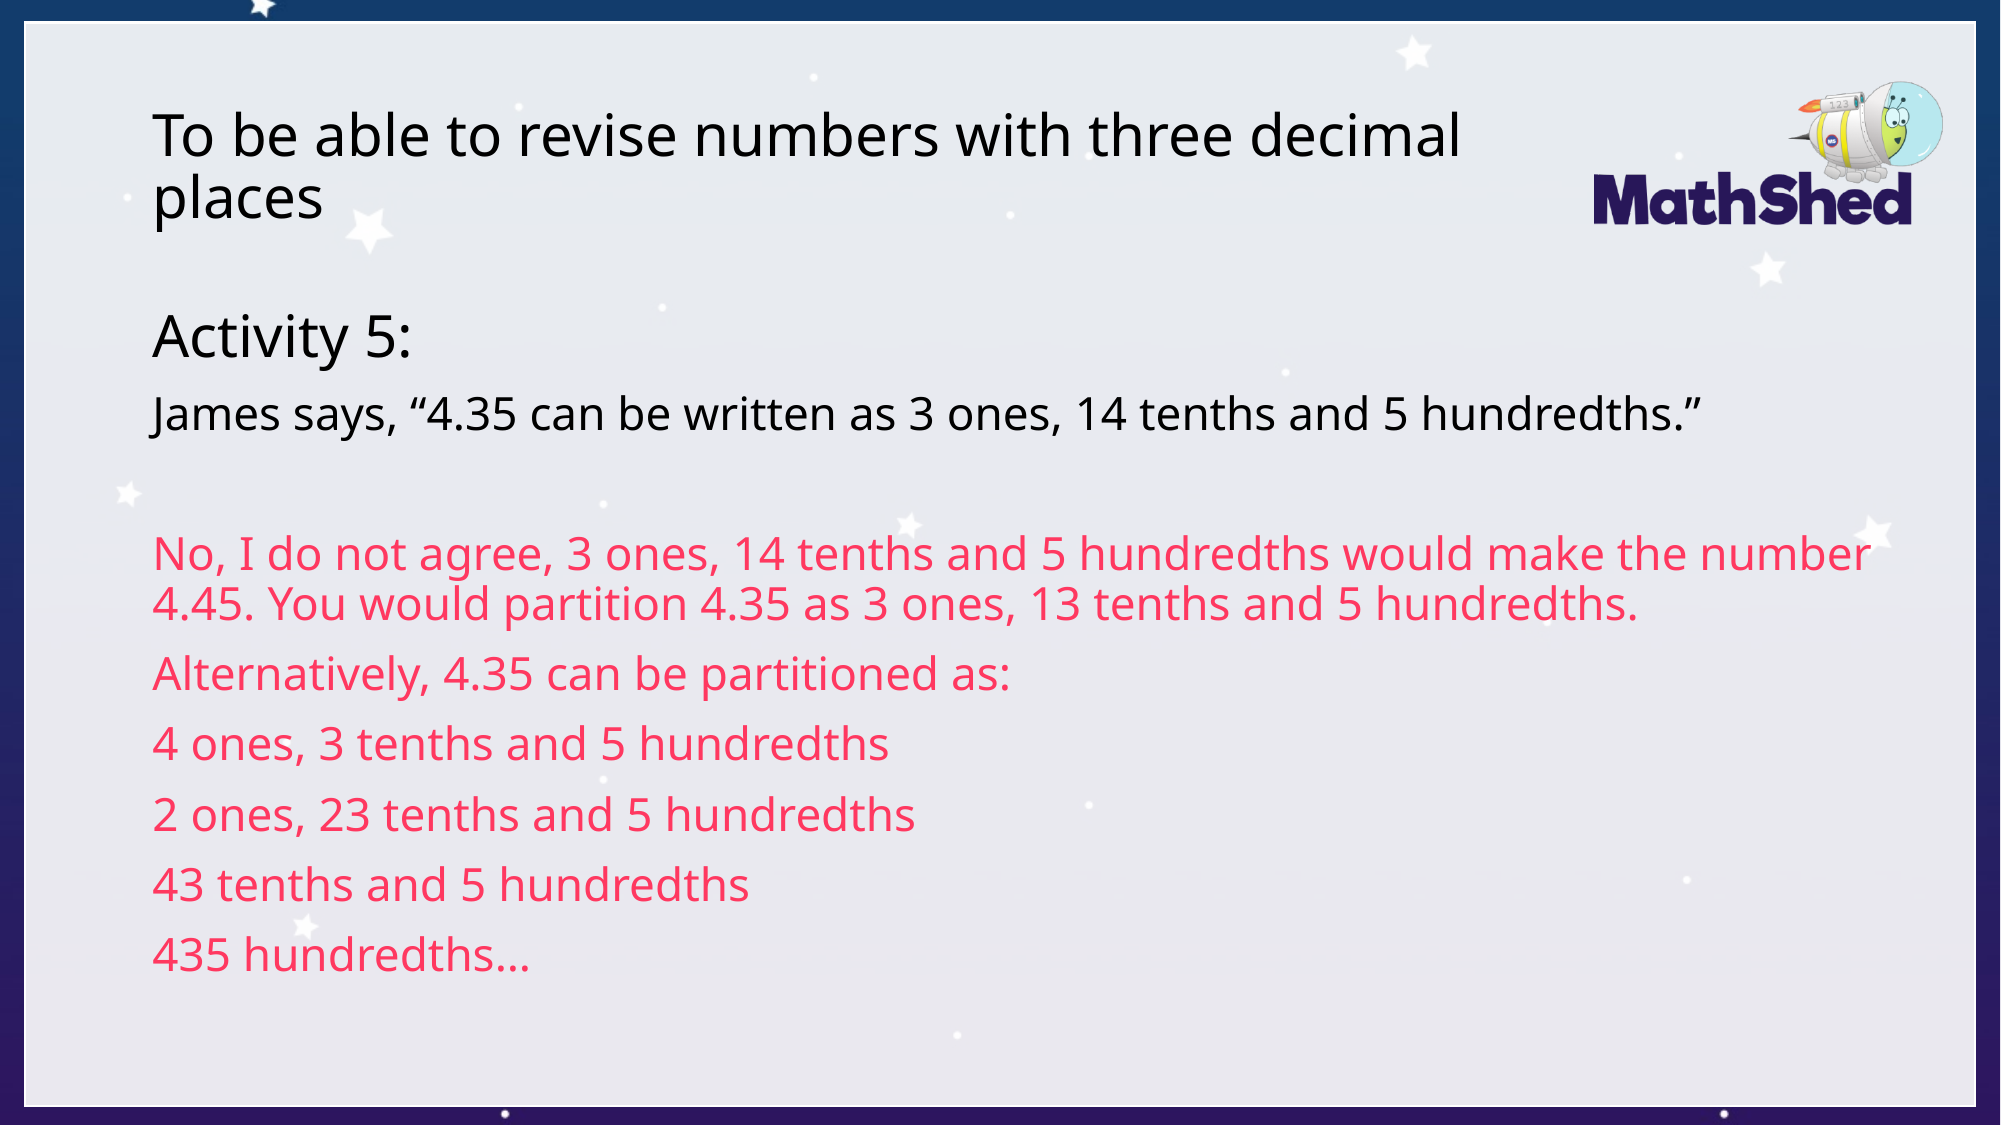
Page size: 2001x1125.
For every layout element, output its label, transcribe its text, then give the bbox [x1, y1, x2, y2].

picture [0, 0, 2001, 1125]
list Activity 5: James says, “4.35 can be written as 3 ones, 14 tenths and 5 hundredths.” No, I do not agree, 3 ones, 14 tenths and 5 hundredths would make the number 4.45. You would partition 4.35 as 3 ones, 13 tenths and 5 hundredths. Alternatively, 4.35 can be partitioned as: 4 ones, 3 tenths and 5 hundredths 2 ones, 23 tenths and 5 hundredths 43 tenths and 5 hundredths 435 hundredths… [137, 299, 1935, 1014]
text_box [1496, 387, 1648, 540]
title To be able to revise numbers with three decimal places [137, 59, 1578, 278]
